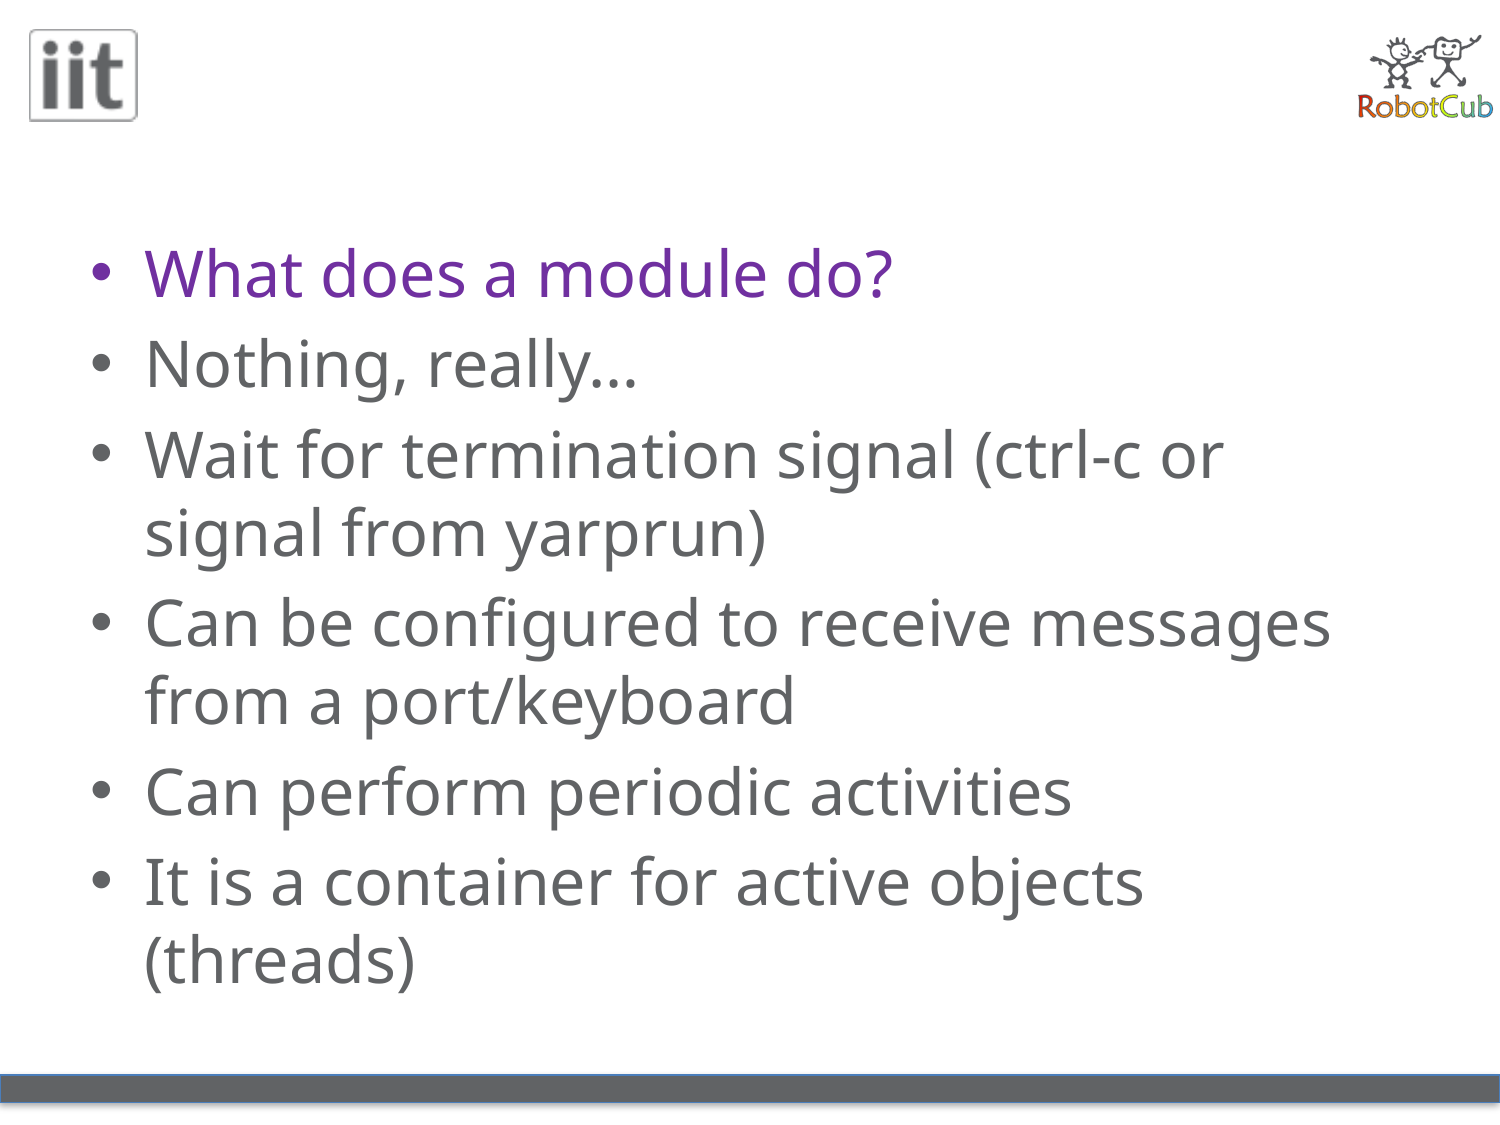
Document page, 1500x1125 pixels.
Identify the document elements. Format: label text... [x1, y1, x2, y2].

picture [29, 29, 138, 122]
picture [1356, 29, 1494, 122]
list What does a module do? Nothing, really… Wait for termination signal (ctrl-c or signal from yarprun) Can be configured to receive messages from a port/keyboard Can perform periodic activities It is a container for active objects (threads) [75, 224, 1425, 1005]
